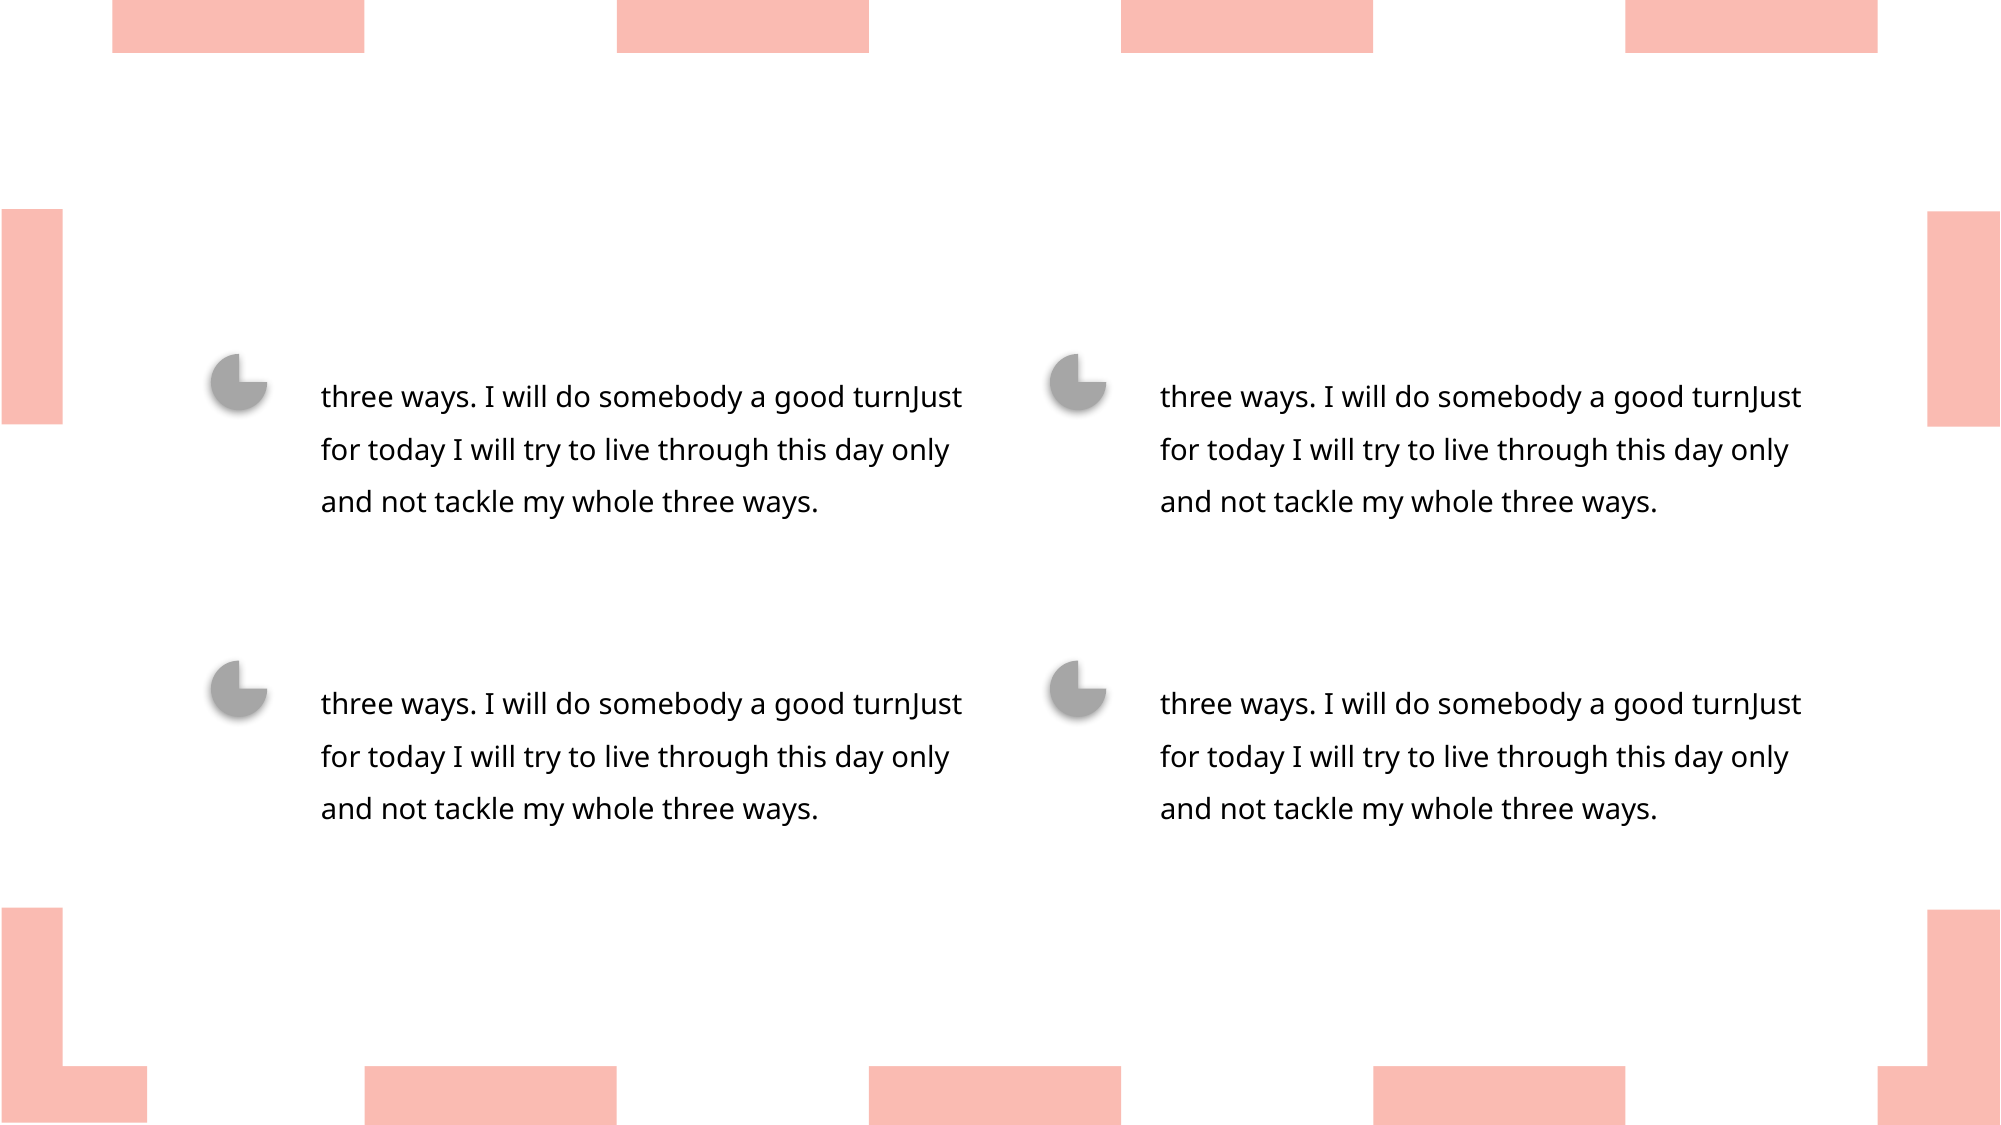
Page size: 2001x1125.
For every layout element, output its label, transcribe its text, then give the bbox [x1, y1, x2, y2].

text_box three ways. I will do somebody a good turnJust for today I will try to live through this day only and not tackle my whole three ways. [1145, 660, 1819, 833]
text_box three ways. I will do somebody a good turnJust for today I will try to live through this day only and not tackle my whole three ways. [306, 660, 980, 833]
text_box [111, 0, 366, 52]
text_box [1048, 352, 1108, 412]
text_box [209, 352, 269, 412]
text_box three ways. I will do somebody a good turnJust for today I will try to live through this day only and not tackle my whole three ways. [1145, 353, 1819, 526]
text_box [209, 659, 269, 718]
text_box [1928, 210, 2000, 428]
text_box [364, 1067, 618, 1125]
text_box [868, 1067, 1122, 1125]
text_box [1624, 0, 1879, 52]
text_box [616, 0, 870, 52]
text_box [1877, 909, 2000, 1125]
text_box three ways. I will do somebody a good turnJust for today I will try to live through this day only and not tackle my whole three ways. [306, 353, 980, 526]
text_box [1, 907, 148, 1124]
text_box [1, 208, 62, 425]
text_box [1372, 1067, 1626, 1125]
text_box [1048, 659, 1108, 718]
text_box [1120, 0, 1374, 52]
text_box [62, 52, 1928, 1067]
